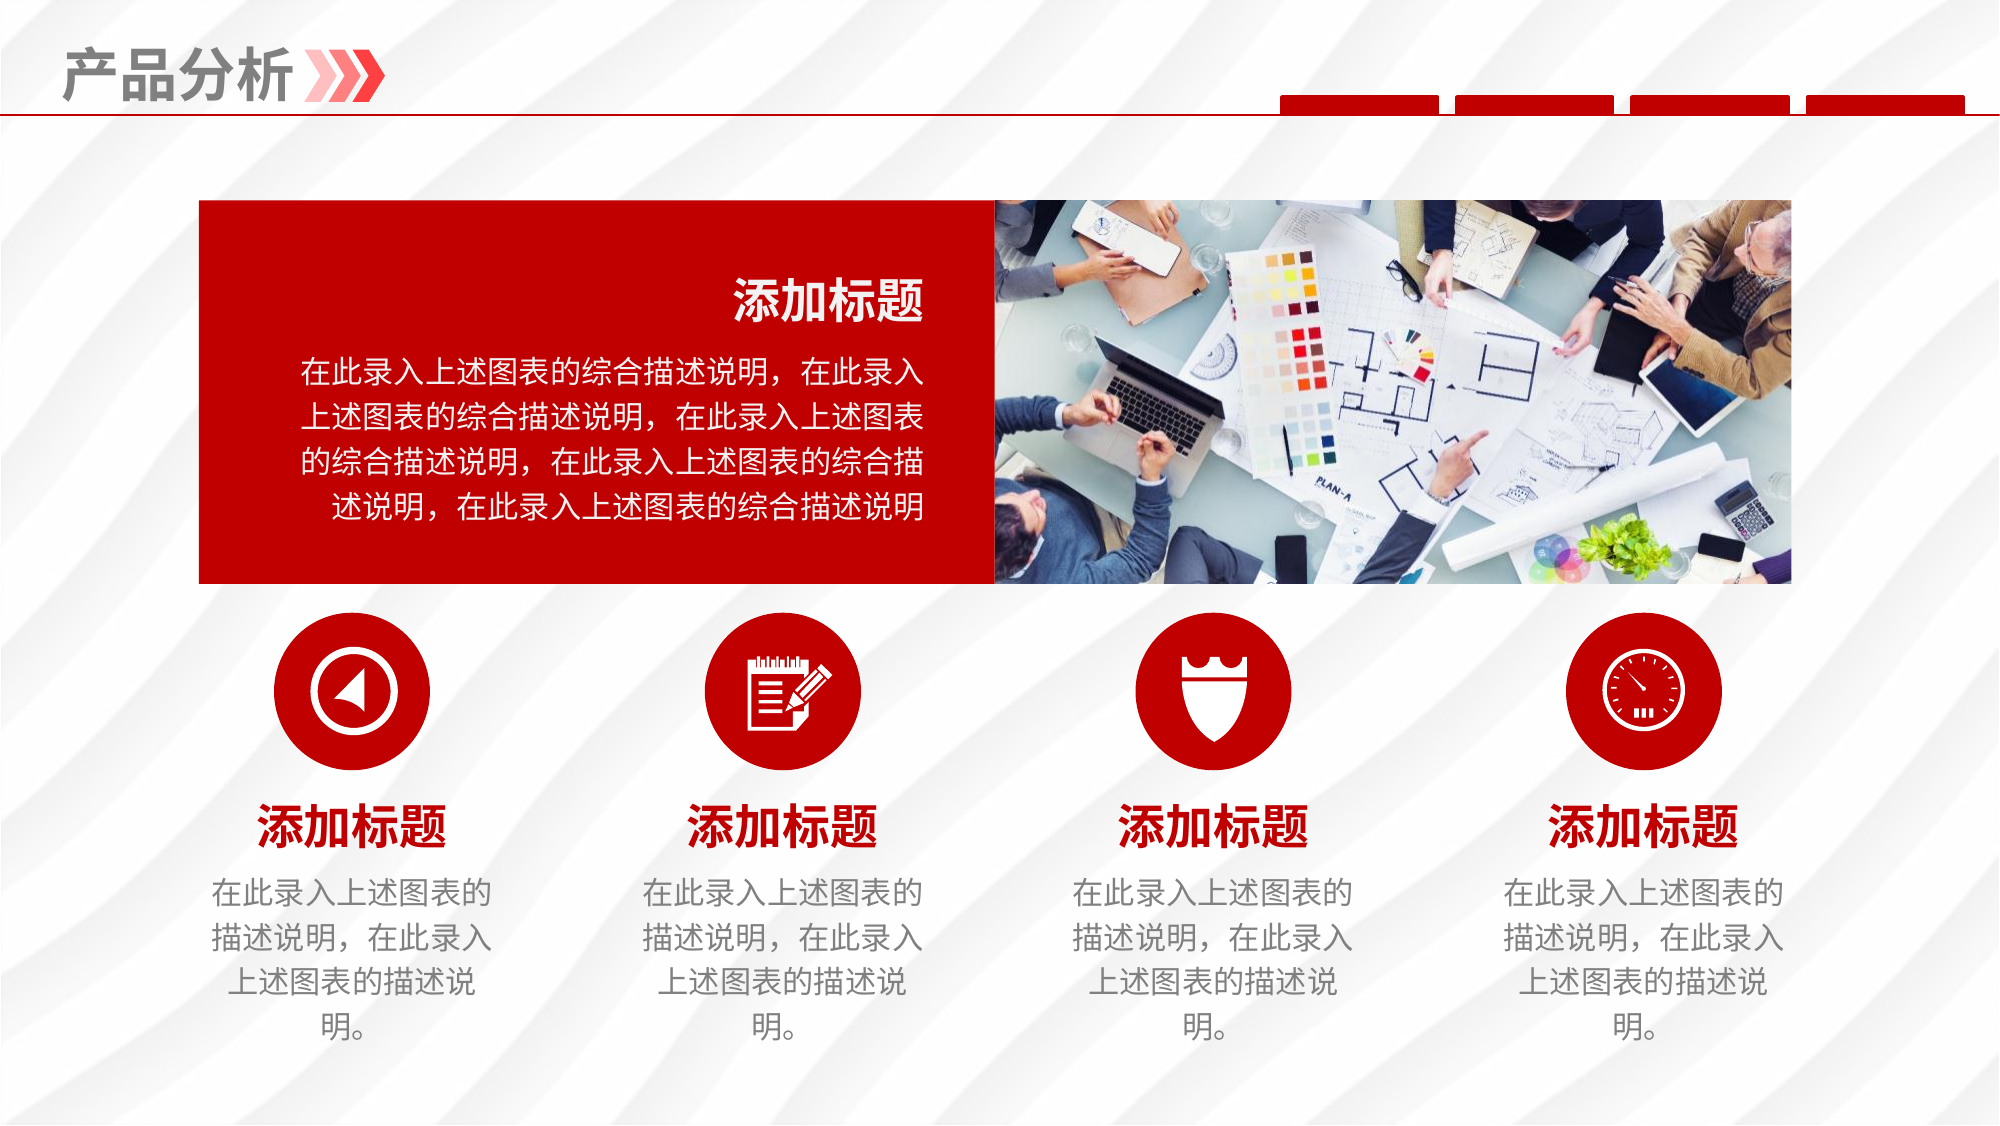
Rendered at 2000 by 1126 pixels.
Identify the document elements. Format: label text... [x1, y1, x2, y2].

text_box 添加标题 [717, 263, 940, 336]
text_box 产品分析 [46, 31, 310, 114]
text_box [1563, 610, 1725, 773]
text_box 添加标题 [225, 789, 479, 858]
text_box [1806, 95, 1965, 114]
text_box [747, 656, 833, 731]
text_box [197, 198, 997, 586]
text_box 添加标题 [1517, 789, 1771, 858]
text_box 在此录入上述图表的描述说明，在此录入上述图表的描述说明。 [191, 858, 513, 1053]
picture [1, 0, 1999, 114]
text_box [1455, 95, 1614, 114]
text_box 在此录入上述图表的综合描述说明，在此录入上述图表的综合描述说明，在此录入上述图表的综合描述说明，在此录入上述图表的综合描述说明，在此录入上述图表的综合描述说明 [255, 337, 940, 532]
text_box 添加标题 [1086, 789, 1340, 858]
text_box 在此录入上述图表的描述说明，在此录入上述图表的描述说明。 [621, 858, 944, 1053]
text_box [1602, 648, 1686, 732]
text_box [271, 610, 433, 773]
text_box [1630, 95, 1790, 114]
text_box [1133, 610, 1294, 773]
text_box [1181, 656, 1248, 743]
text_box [303, 49, 386, 103]
text_box 在此录入上述图表的描述说明，在此录入上述图表的描述说明。 [1483, 858, 1805, 1053]
text_box [702, 610, 864, 773]
text_box [997, 198, 1793, 585]
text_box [310, 646, 399, 736]
picture [1, 116, 1999, 1125]
text_box 在此录入上述图表的描述说明，在此录入上述图表的描述说明。 [1052, 858, 1375, 1053]
text_box [1280, 95, 1439, 114]
text_box 添加标题 [656, 789, 910, 858]
